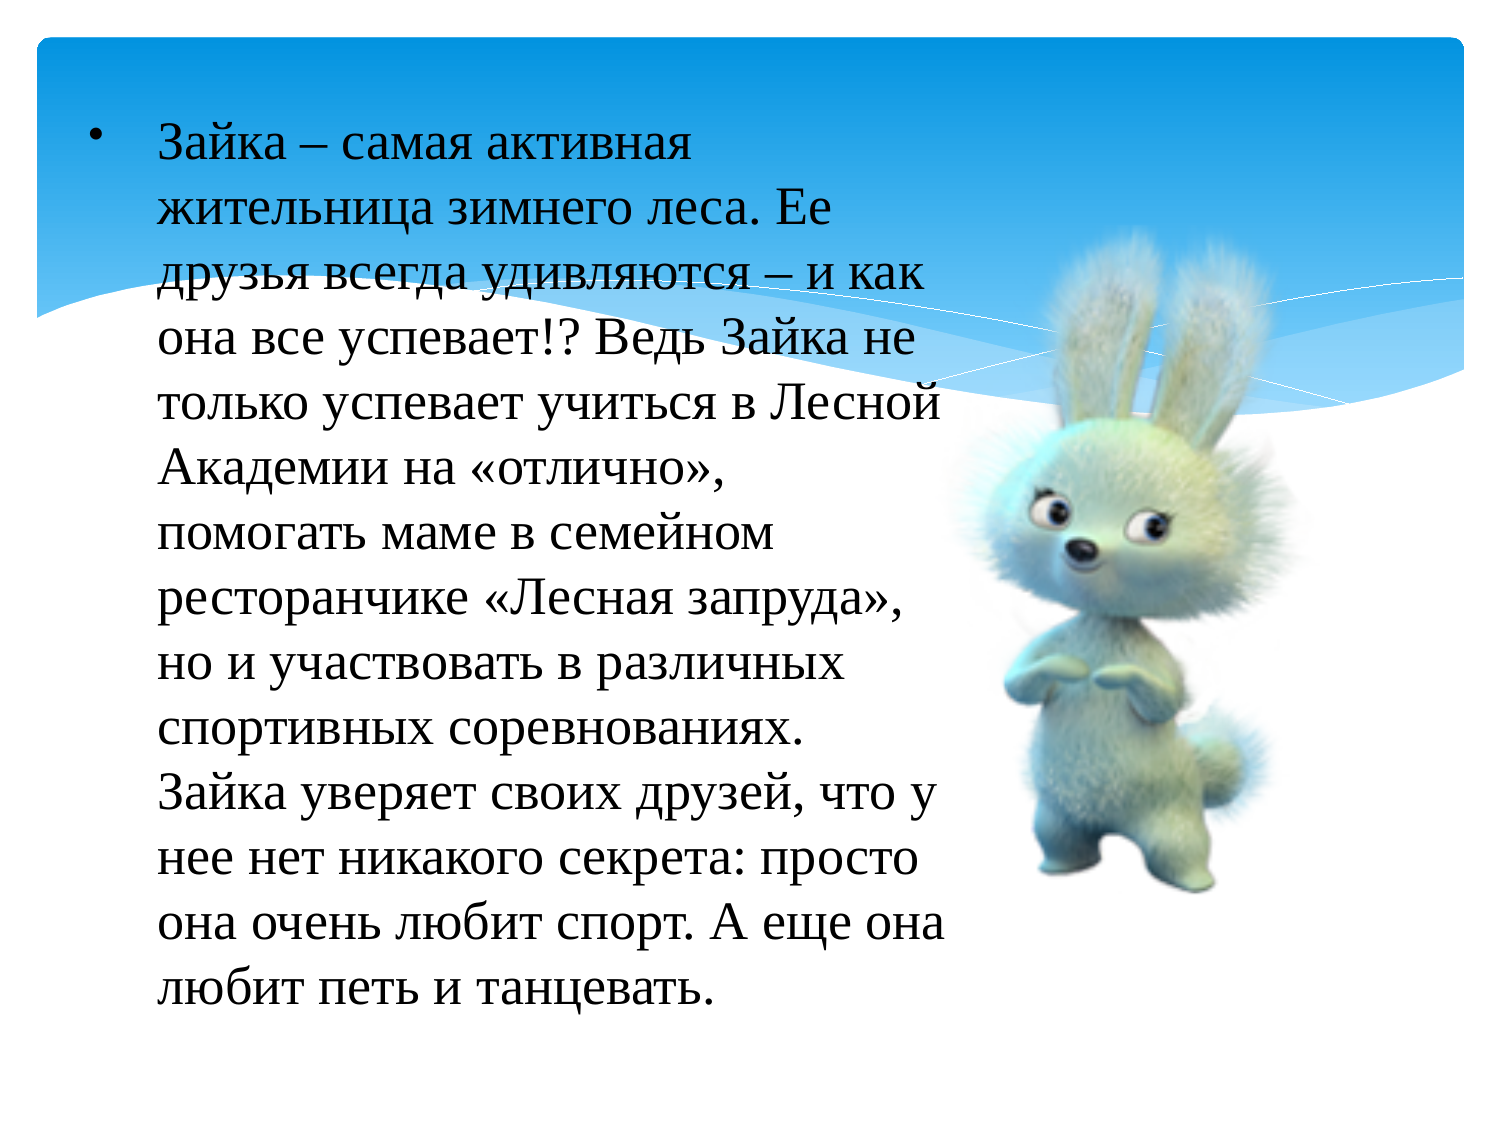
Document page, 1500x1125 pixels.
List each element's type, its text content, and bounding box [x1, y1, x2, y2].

picture [843, 184, 1454, 947]
text_box Зайка – самая активная жительница зимнего леса. Ее друзья всегда удивляются – и как она все успевает!? Ведь Зайка не только успевает учиться в Лесной Академии на «отлично», помогать маме в семейном ресторанчике «Лесная запруда», но и участвовать в различных спортивных соревнованиях. Зайка уверяет своих друзей, что у нее нет никакого секрета: просто она очень любит спорт. А еще она любит петь и танцевать. [53, 98, 963, 1023]
